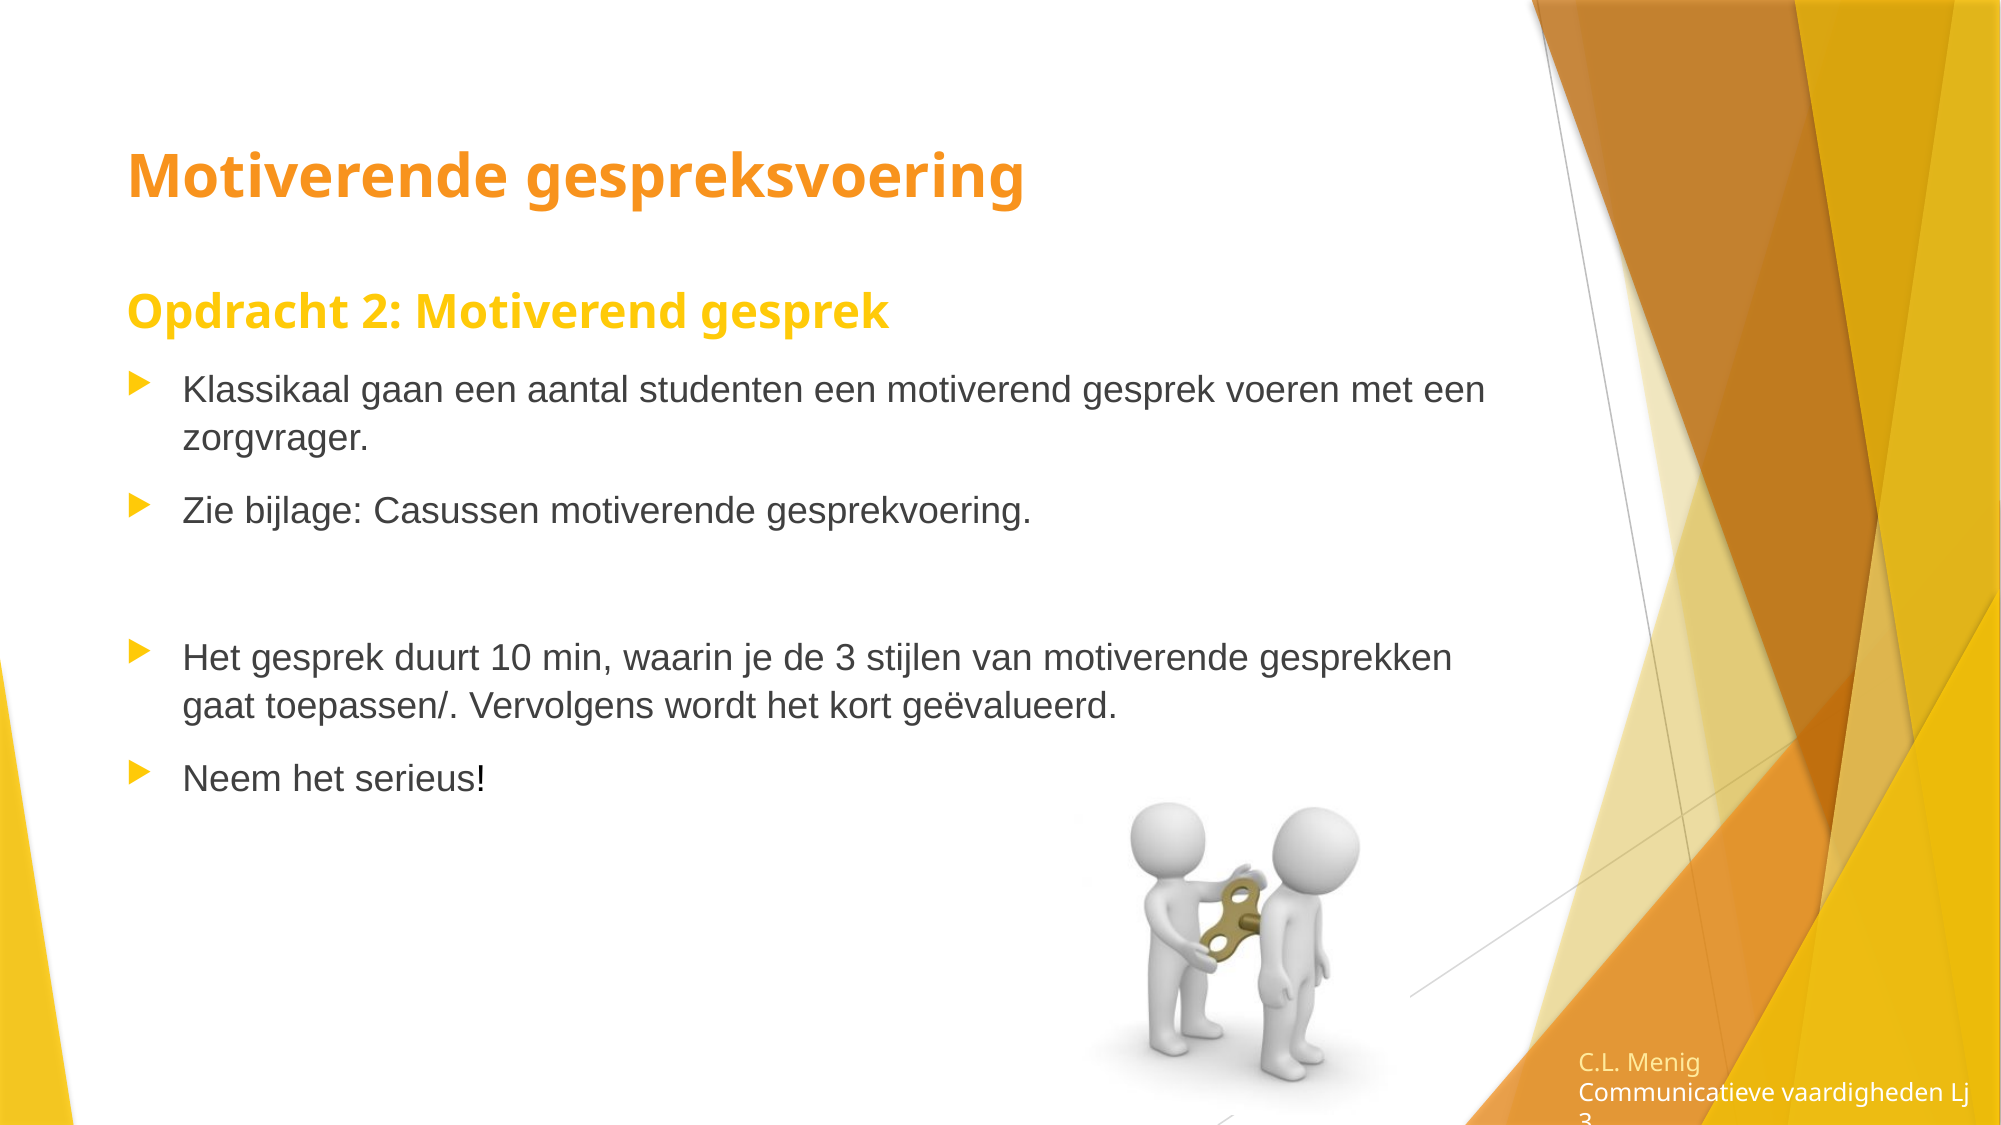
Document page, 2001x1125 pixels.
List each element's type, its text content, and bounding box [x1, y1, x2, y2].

picture [1073, 778, 1411, 1115]
text_box Motiverende gespreksvoering Opdracht 2: Motiverend gesprek [111, 129, 1522, 347]
list Klassikaal gaan een aantal studenten een motiverend gesprek voeren met een zorgvrager. Zie bijlage: Casussen motiverende gesprekvoering. Het gesprek duurt 10 min, waarin je de 3 stijlen van motiverende gesprekken gaat toepassen/. Vervolgens wordt het kort geëvalueerd. Neem het serieus! [111, 354, 1522, 992]
text_box C.L. Menig Communicatieve vaardigheden Lj 3 [1563, 1038, 2000, 1125]
